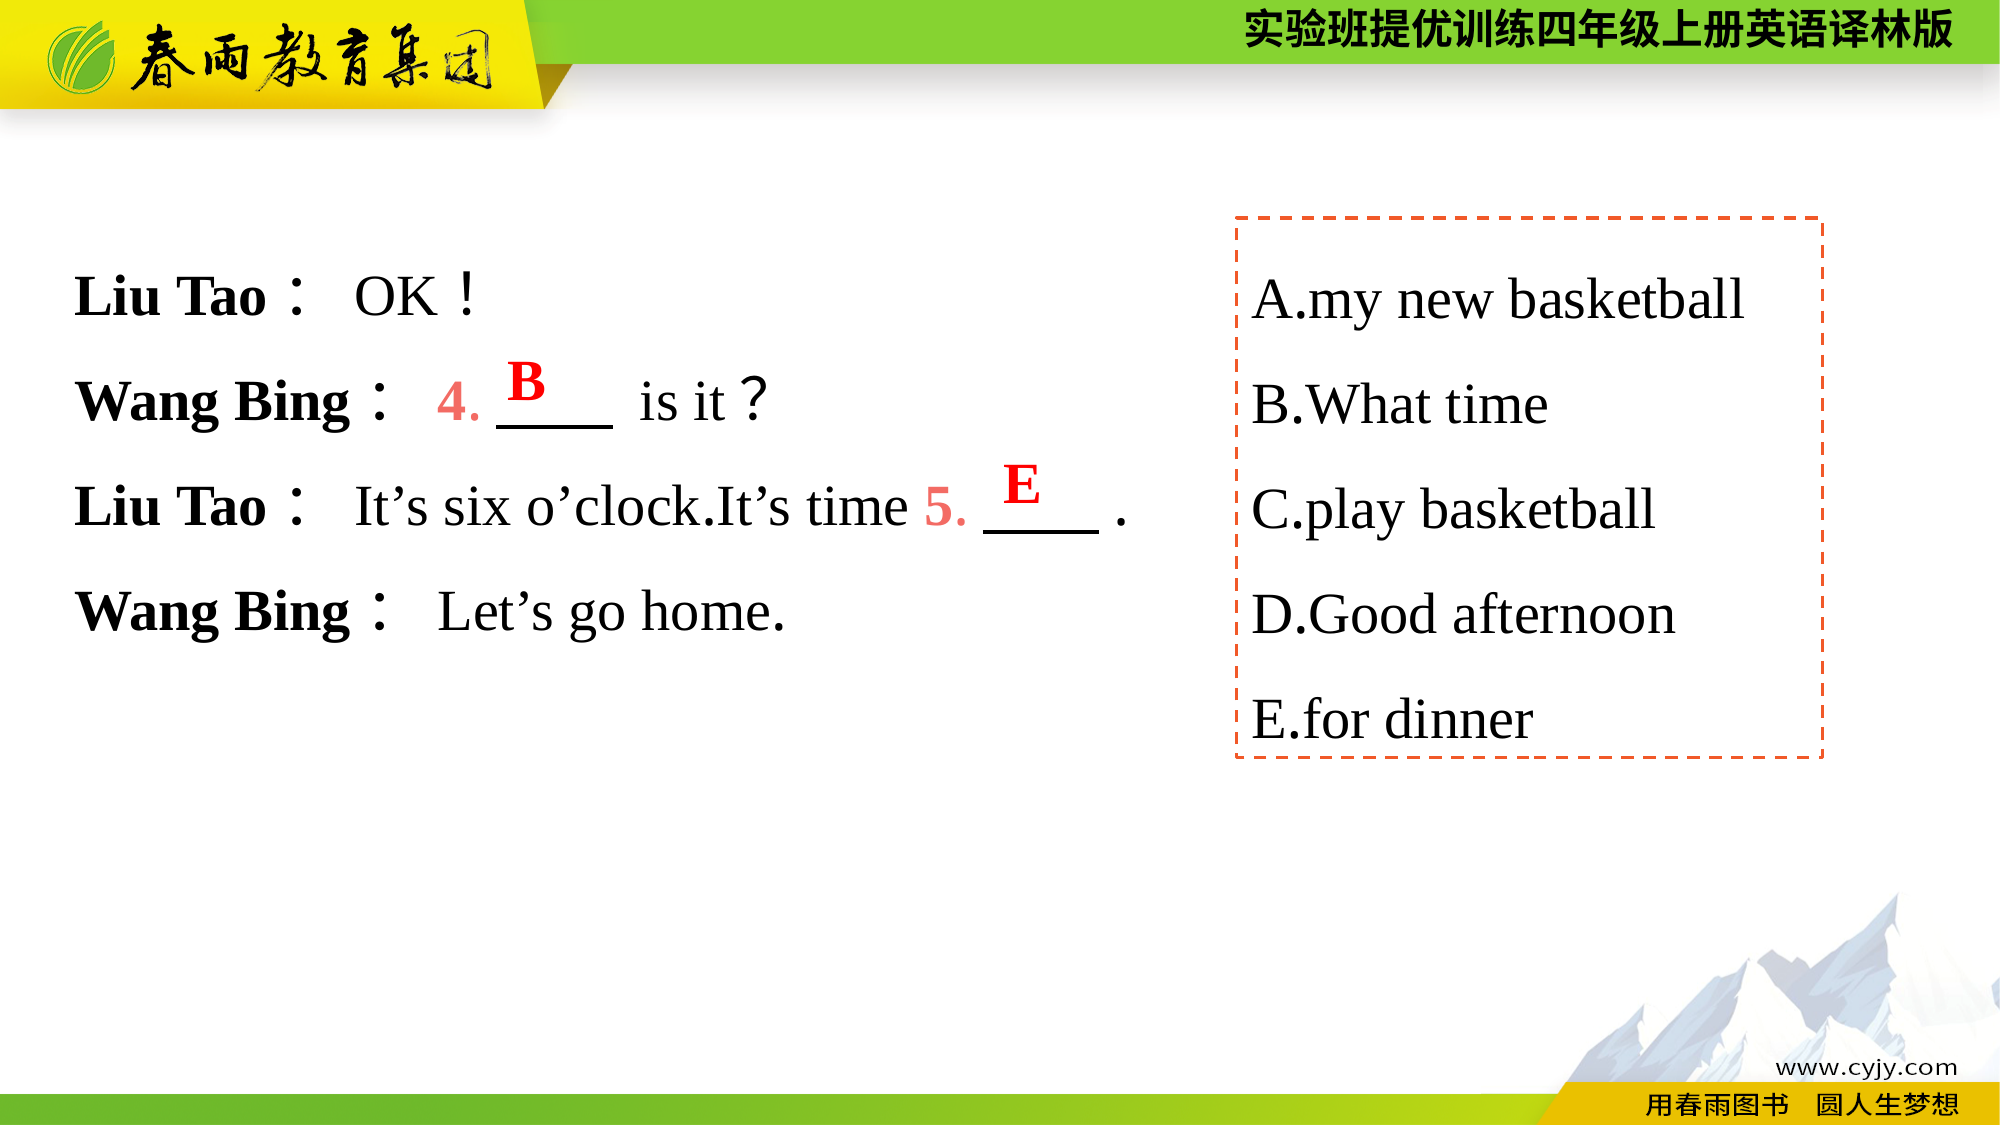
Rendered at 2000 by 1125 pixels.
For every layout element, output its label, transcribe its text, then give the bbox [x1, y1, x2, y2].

text_box B [492, 335, 561, 420]
list Liu Tao：OK！ Wang Bing：4. is it？ Liu Tao：It’s six o’clock.It’s time 5. . Wang Bing：Let’s go home. [59, 214, 1944, 655]
text_box A.my new basketball B.What time C.play basketball D.Good afternoon E.for dinner [1236, 218, 1823, 758]
picture [0, 0, 2000, 1125]
text_box E [988, 438, 1057, 523]
